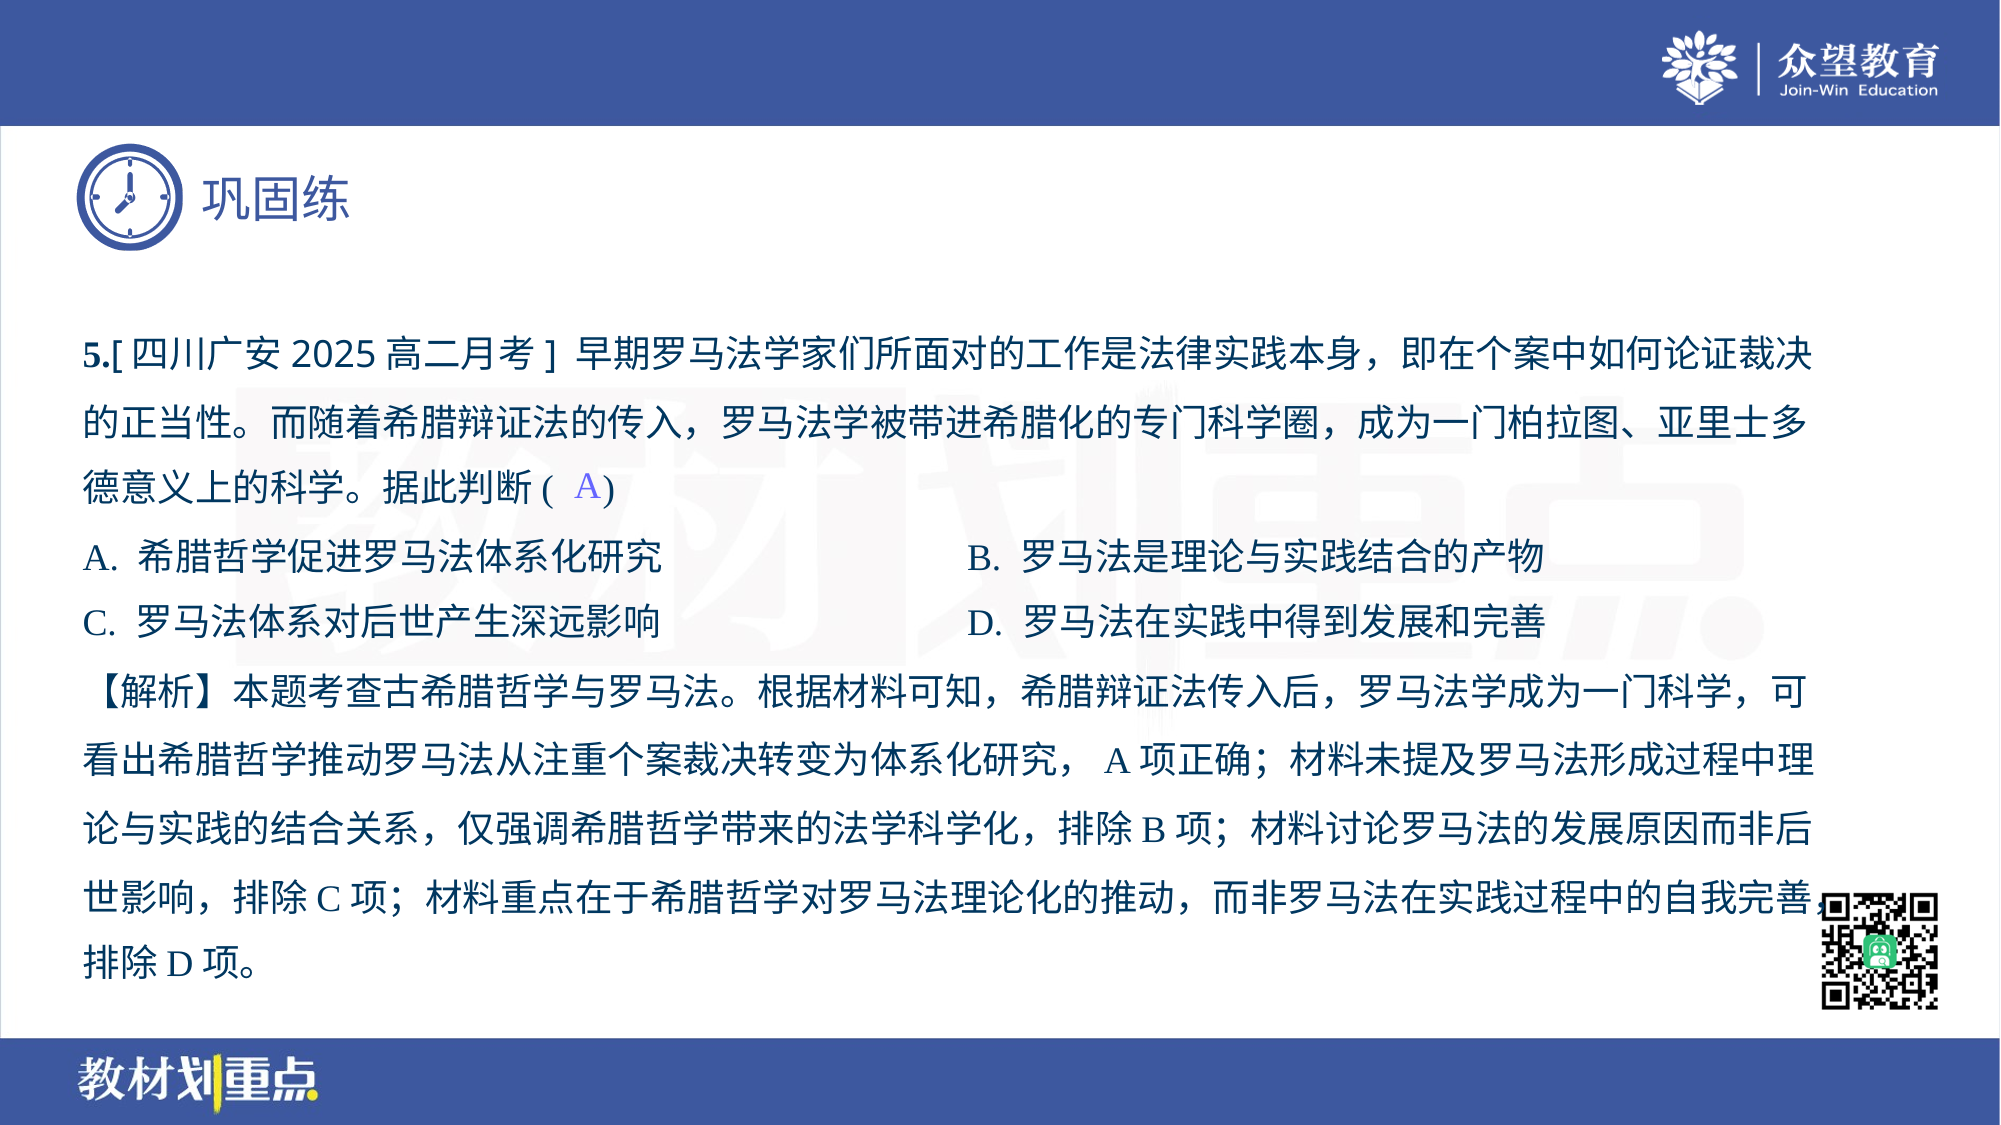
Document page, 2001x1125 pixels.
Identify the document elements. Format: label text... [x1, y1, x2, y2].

text_box 【解析】本题考查古希腊哲学与罗马法。根据材料可知，希腊辩证法传入后，罗马法学成为一门科学，可 看出希腊哲学推动罗马法从注重个案裁决转变为体系化研究，A项正确；材料未提及罗马法形成过程中理 论与实践的结合关系，仅强调希腊哲学带来的法学科学化，排除B项；材料讨论罗马法的发展原因而非后 世影响，排除C项；材料重点在于希腊哲学对罗马法理论化的推动，而非罗马法在实践过程中的自我完善， 排除D项。 [82, 643, 1817, 978]
text_box A. 希腊哲学促进罗马法体系化研究 B. 罗马法是理论与实践结合的产物 C. 罗马法体系对后世产生深远影响 D. 罗马法在实践中得到发展和完善 [82, 509, 1817, 636]
text_box A [560, 441, 615, 500]
picture [0, 0, 2000, 1125]
text_box 5.[四川广安2025高二月考] 早期罗马法学家们所面对的工作是法律实践本身，即在个案中如何论证裁决 的正当性。而随着希腊辩证法的传入，罗马法学被带进希腊化的专门科学圈，成为一门柏拉图、亚里士多 德意义上的科学。据此判断( ) [82, 306, 1817, 502]
